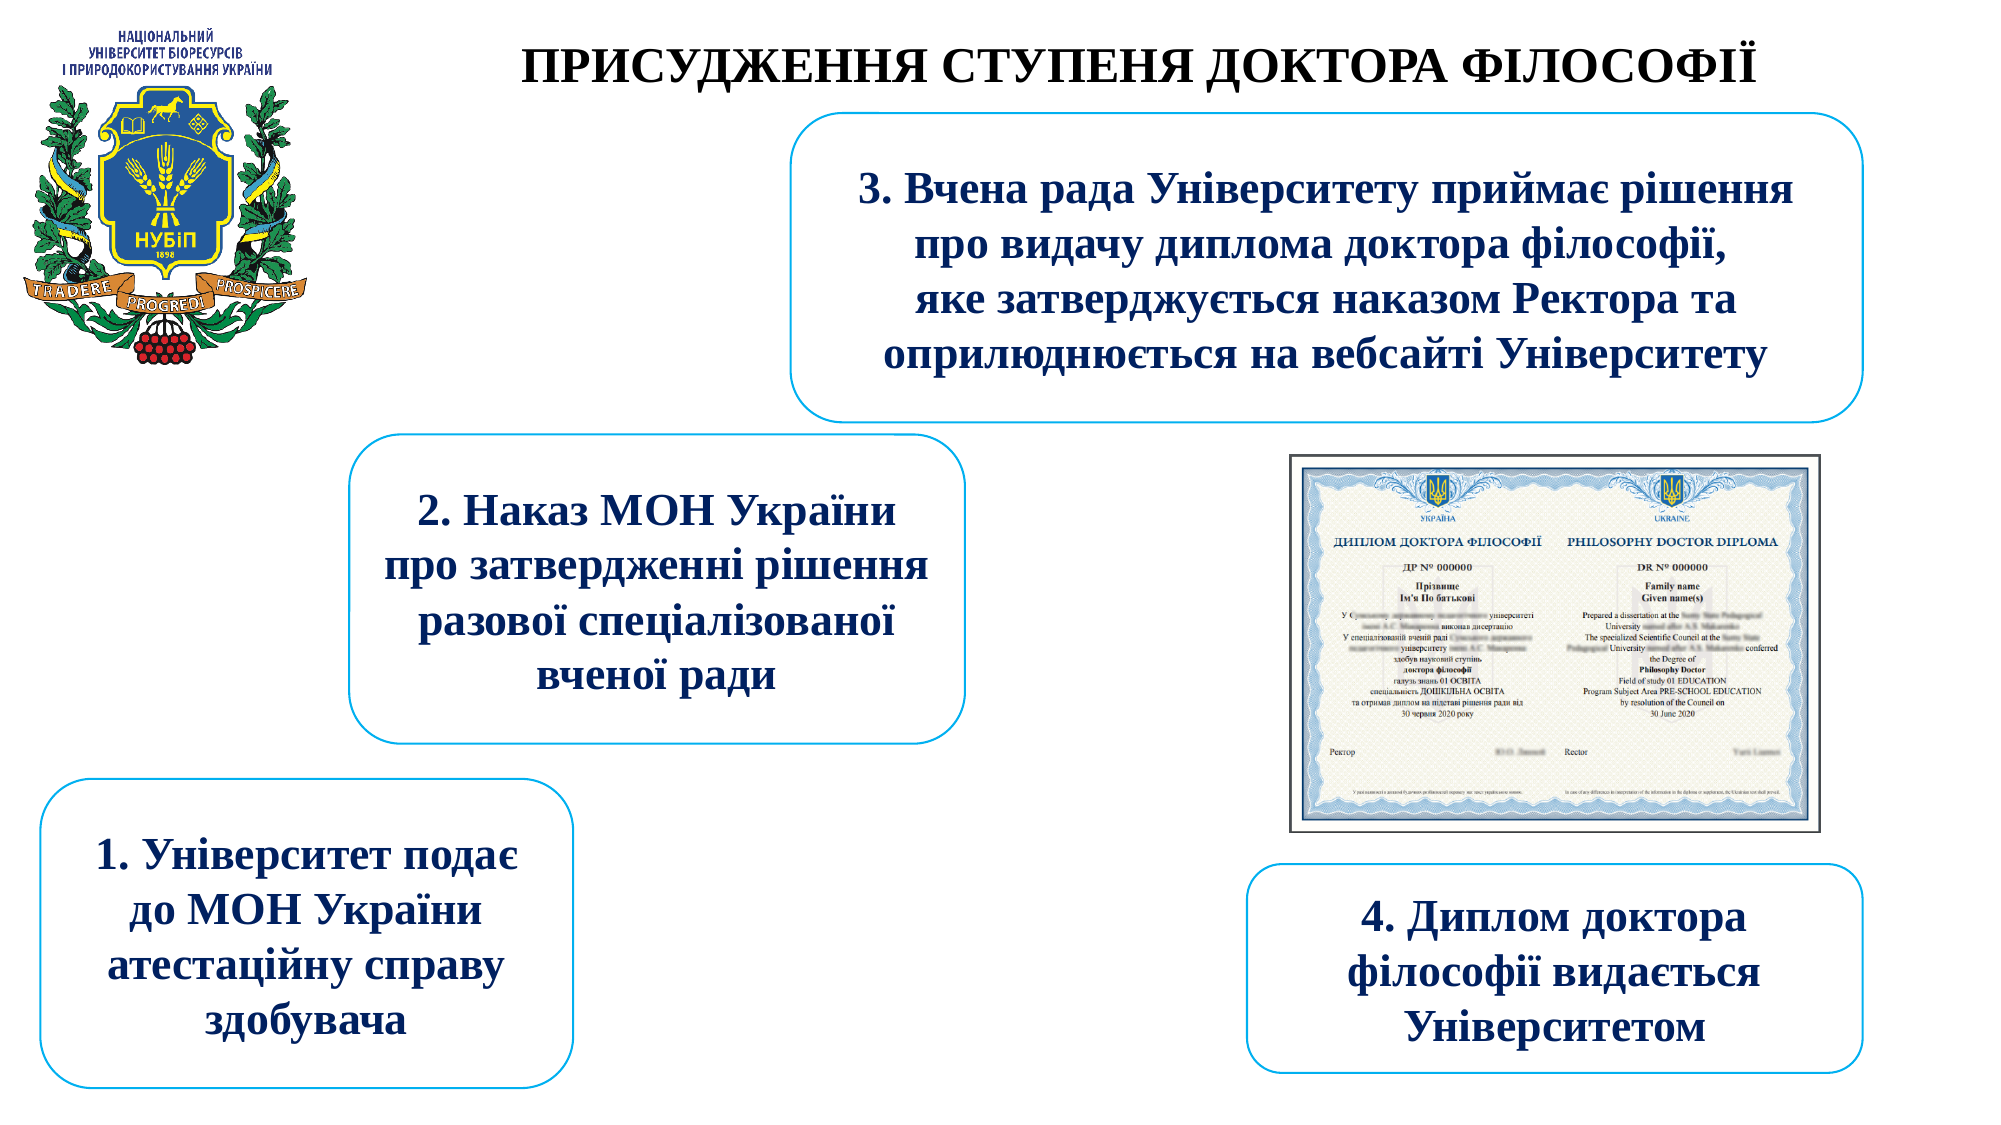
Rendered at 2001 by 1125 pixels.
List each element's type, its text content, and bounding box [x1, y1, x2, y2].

text_box 4. Диплом доктора філософії видається Університетом [1245, 863, 1864, 1074]
picture [1289, 454, 1821, 833]
text_box 2. Наказ МОН України про затвердженні рішення разової спеціалізованої вченої ради [348, 433, 966, 745]
picture [23, 28, 307, 365]
text_box 3. Вчена рада Університету приймає рішення про видачу диплома доктора філософії, яке затверджується наказом Ректора та оприлюднюється на вебсайті Університету [789, 111, 1864, 424]
text_box 1. Університет подає до МОН України атестаційну справу здобувача [39, 777, 575, 1090]
text_box ПРИСУДЖЕННЯ СТУПЕНЯ ДОКТОРА ФІЛОСОФІЇ [349, 25, 1944, 100]
